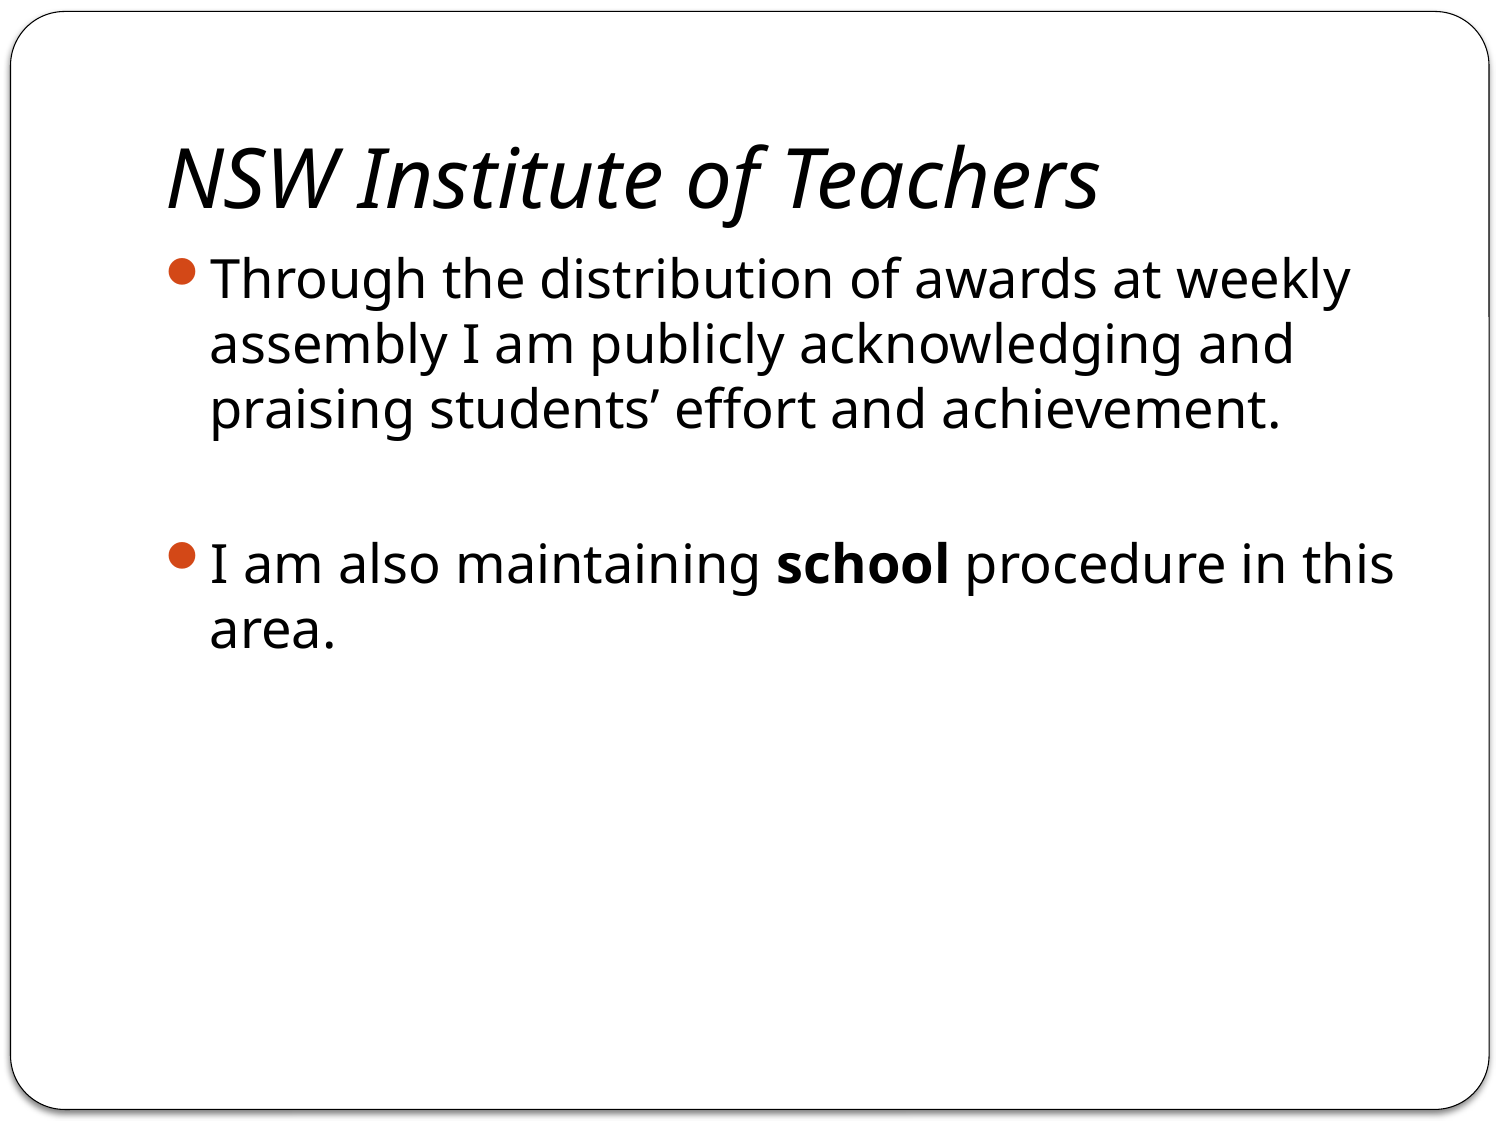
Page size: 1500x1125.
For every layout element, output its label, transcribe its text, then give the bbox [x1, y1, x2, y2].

title NSW Institute of Teachers [150, 45, 1425, 233]
list Through the distribution of awards at weekly assembly I am publicly acknowledging and praising students’ effort and achievement. I am also maintaining school procedure in this area. [150, 237, 1425, 988]
